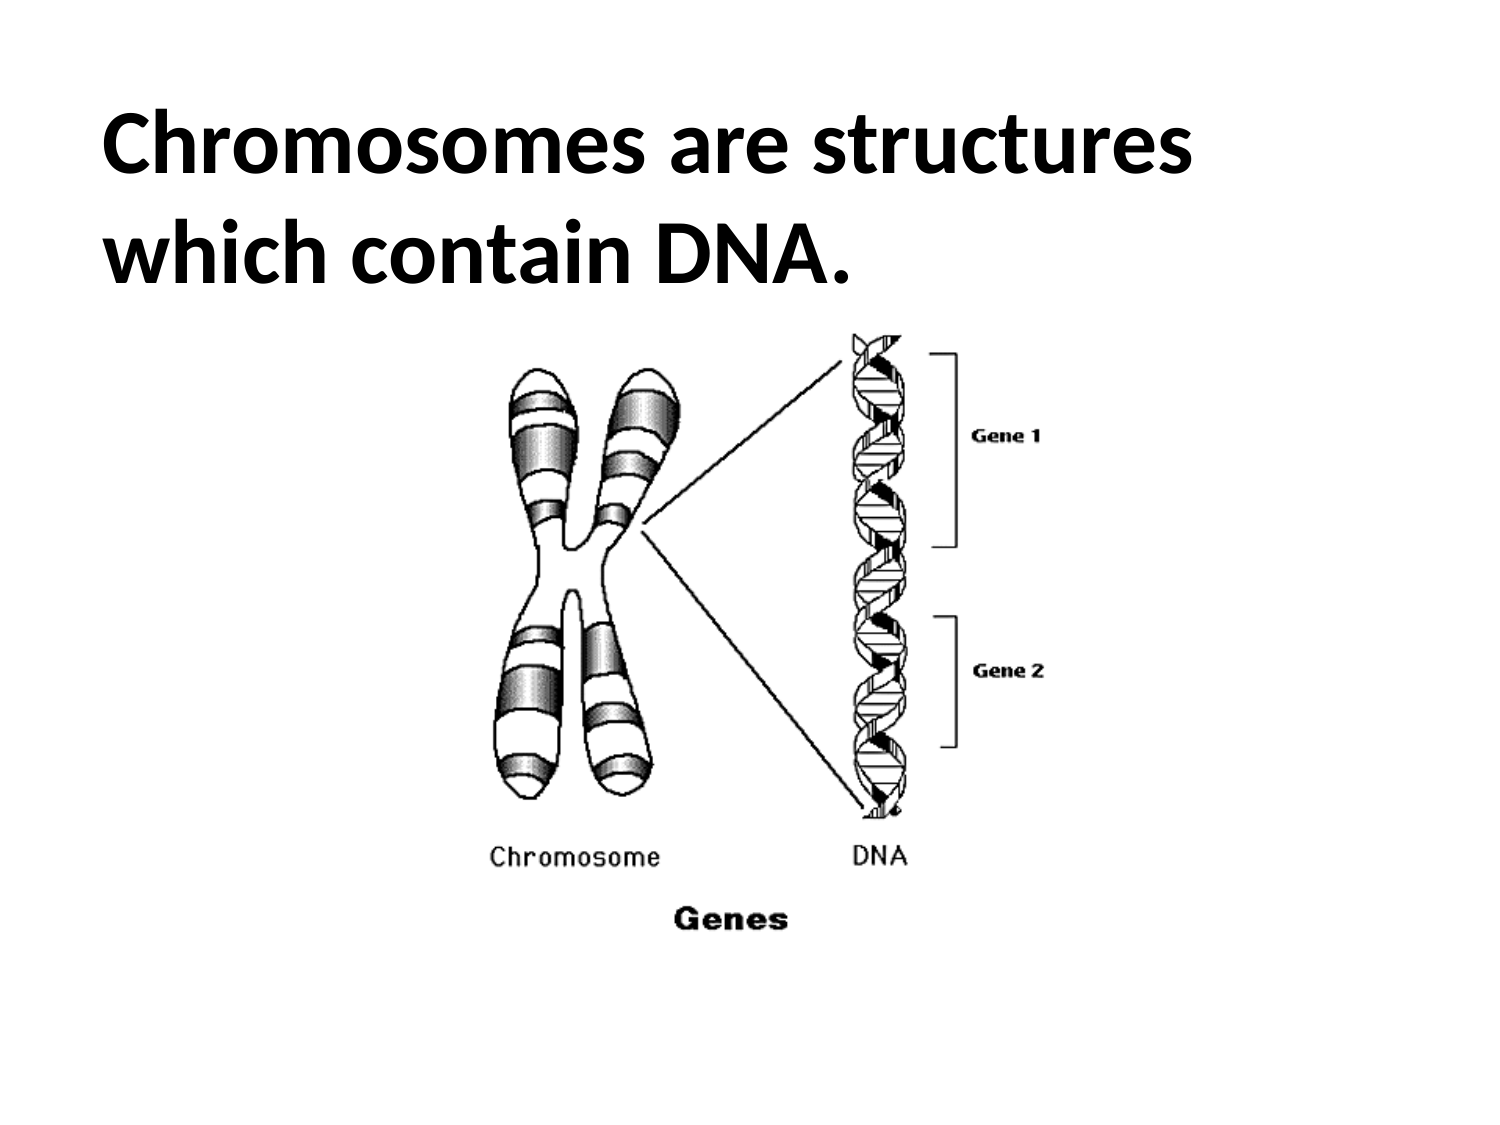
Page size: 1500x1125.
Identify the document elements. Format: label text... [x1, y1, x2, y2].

text_box Chromosomes are structures which contain DNA. [87, 74, 1250, 420]
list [398, 309, 1102, 959]
